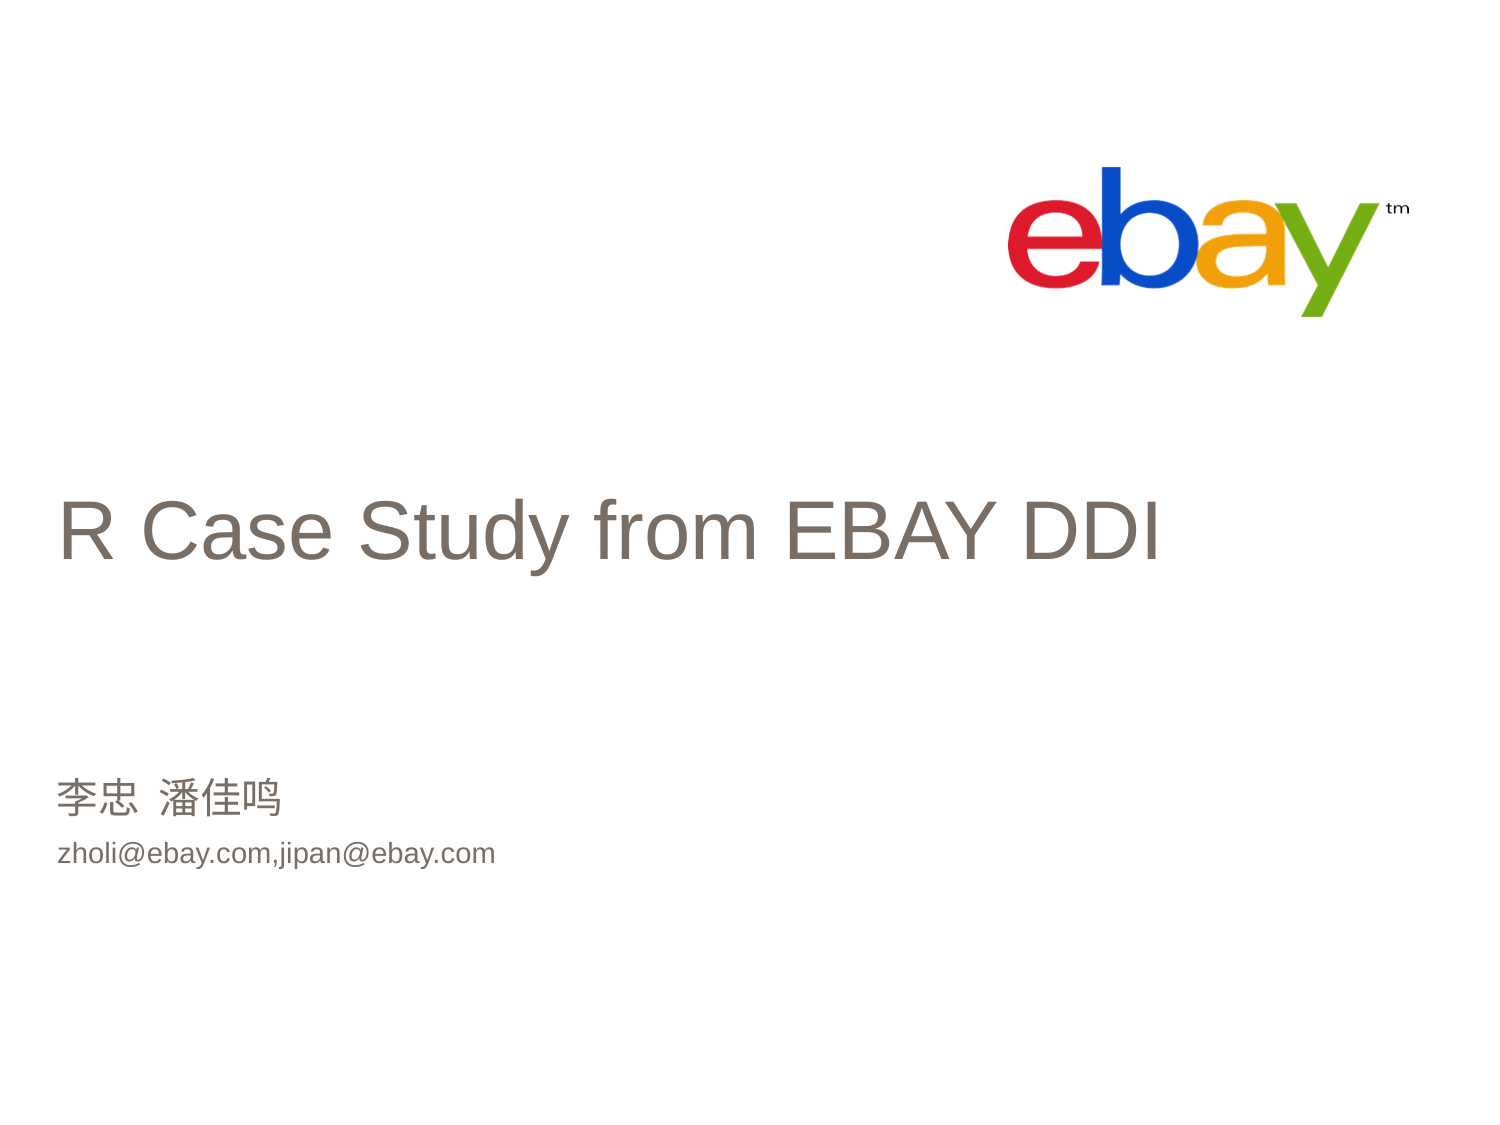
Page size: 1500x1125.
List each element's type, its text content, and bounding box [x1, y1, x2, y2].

slide_number zholi@ebay.com,jipan@ebay.com [56, 833, 688, 894]
title R Case Study from EBAY DDI [56, 494, 1188, 738]
list 李忠 潘佳鸣 [56, 771, 958, 821]
picture [1008, 167, 1409, 317]
